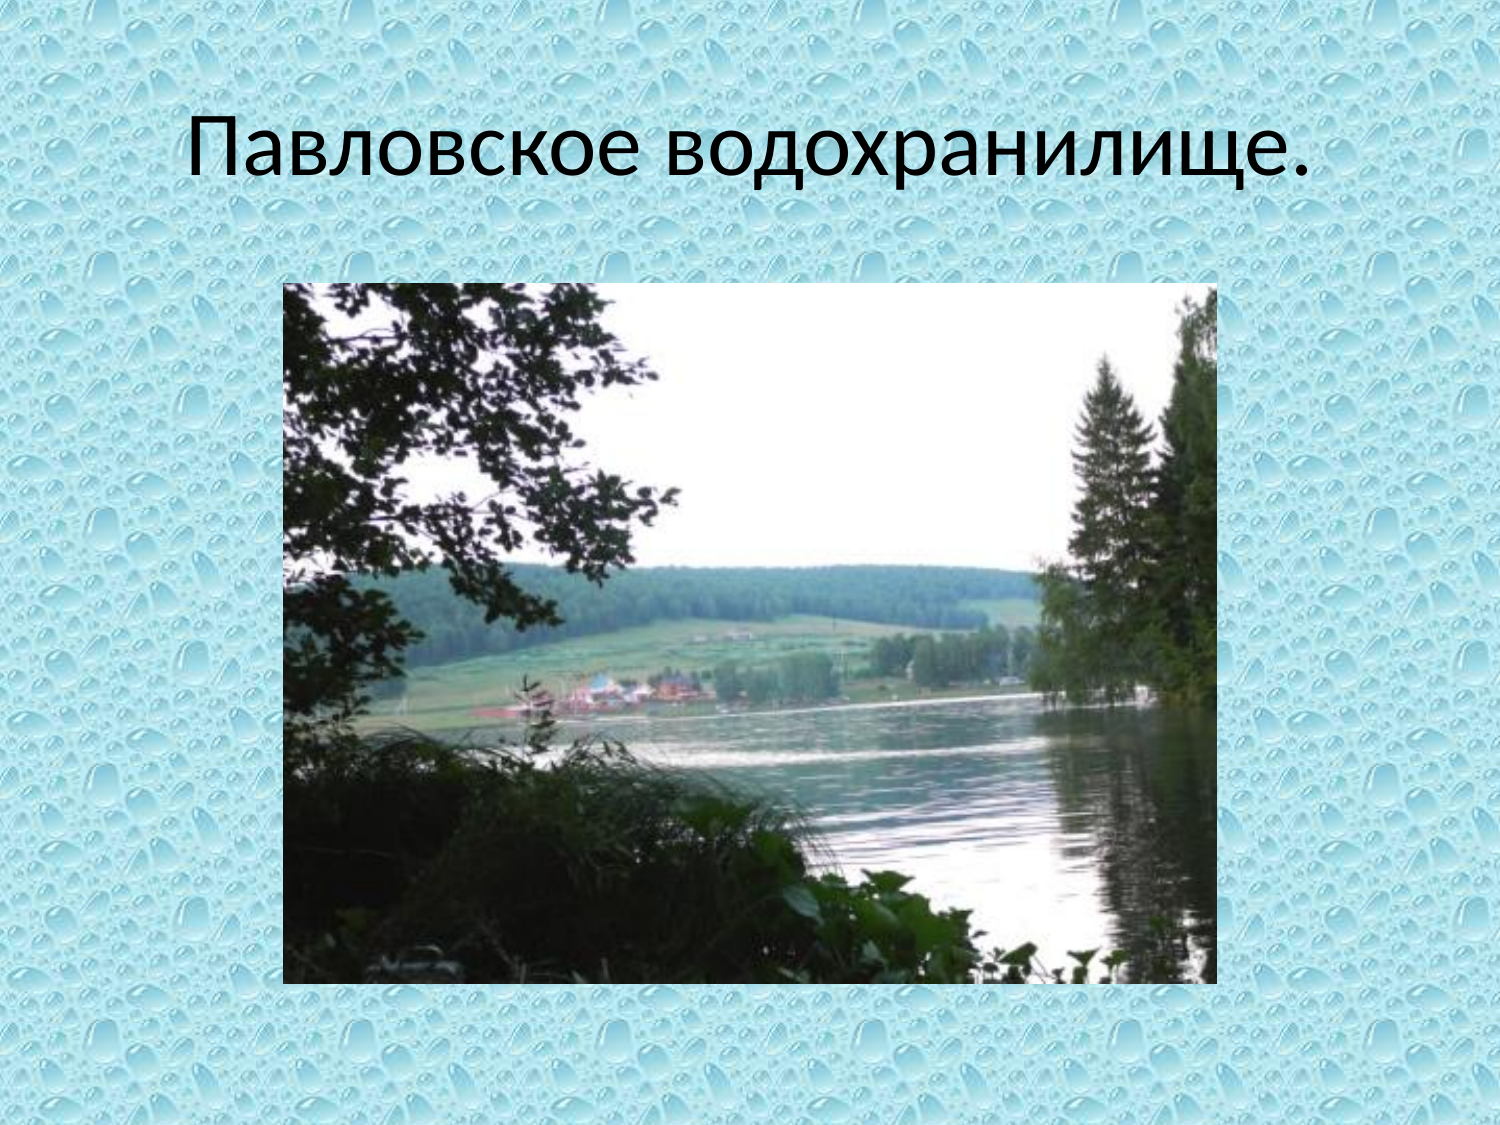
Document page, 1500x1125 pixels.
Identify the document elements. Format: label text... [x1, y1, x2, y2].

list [283, 283, 1217, 984]
title Павловское водохранилище. [75, 45, 1425, 233]
picture [0, 0, 1500, 1125]
